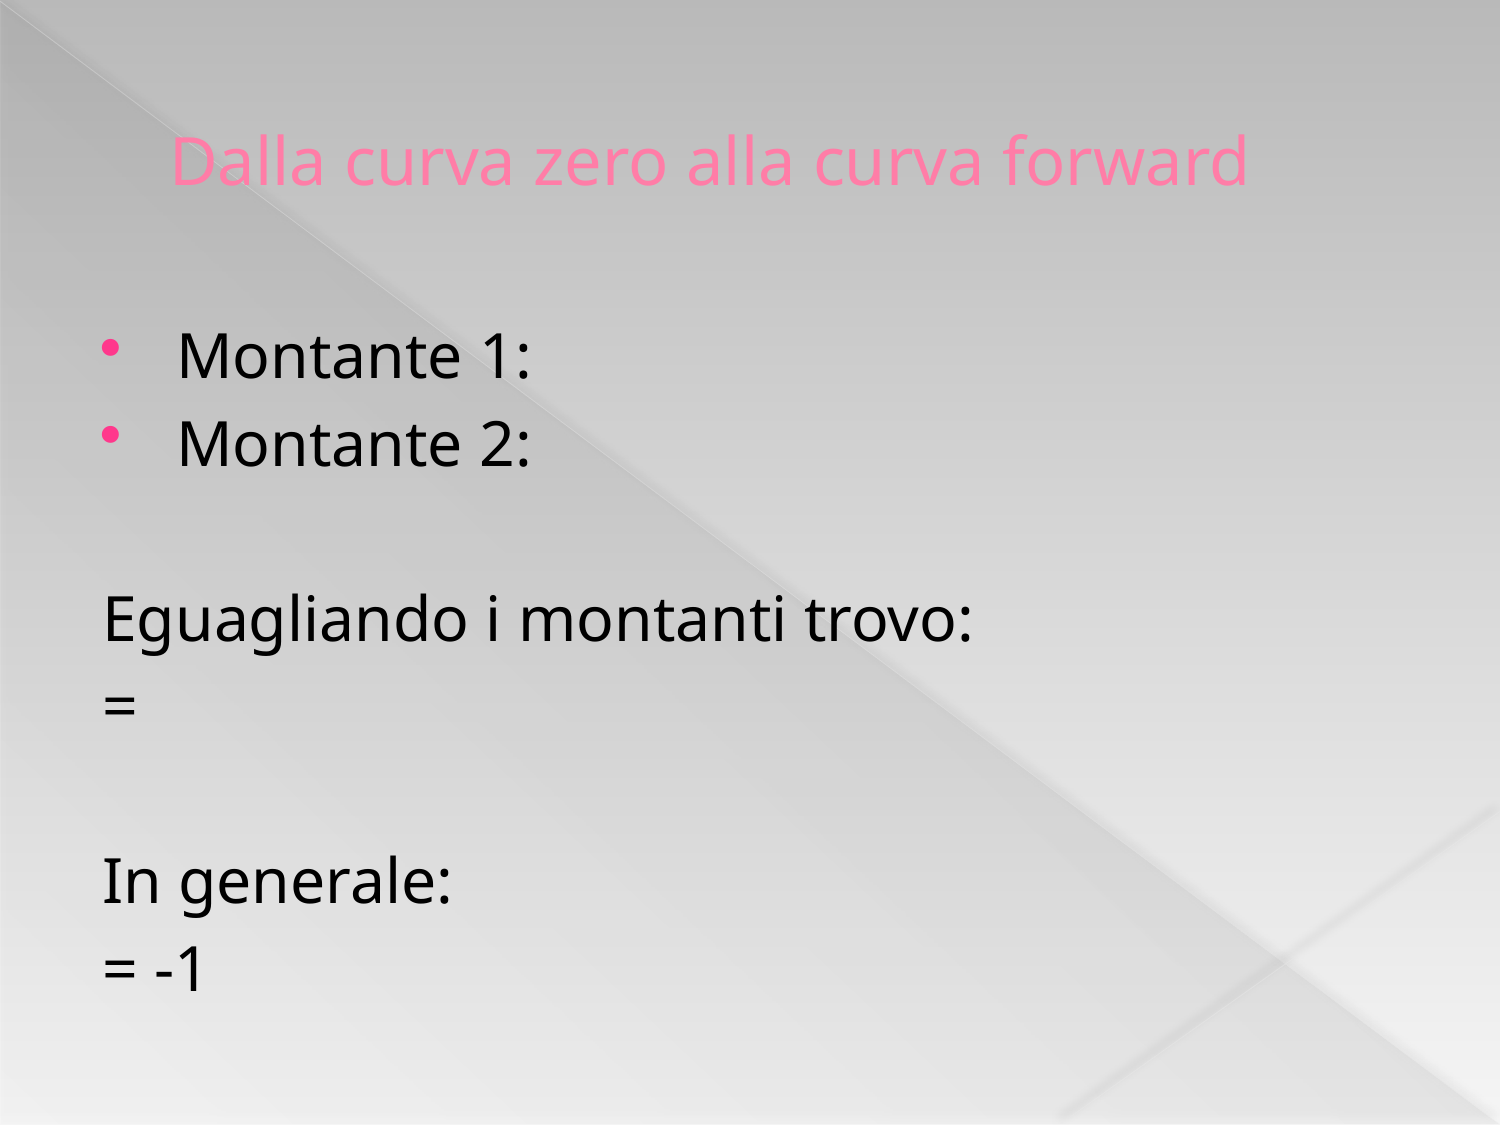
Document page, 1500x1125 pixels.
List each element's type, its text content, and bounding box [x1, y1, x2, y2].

title Dalla curva zero alla curva forward [75, 43, 1425, 274]
